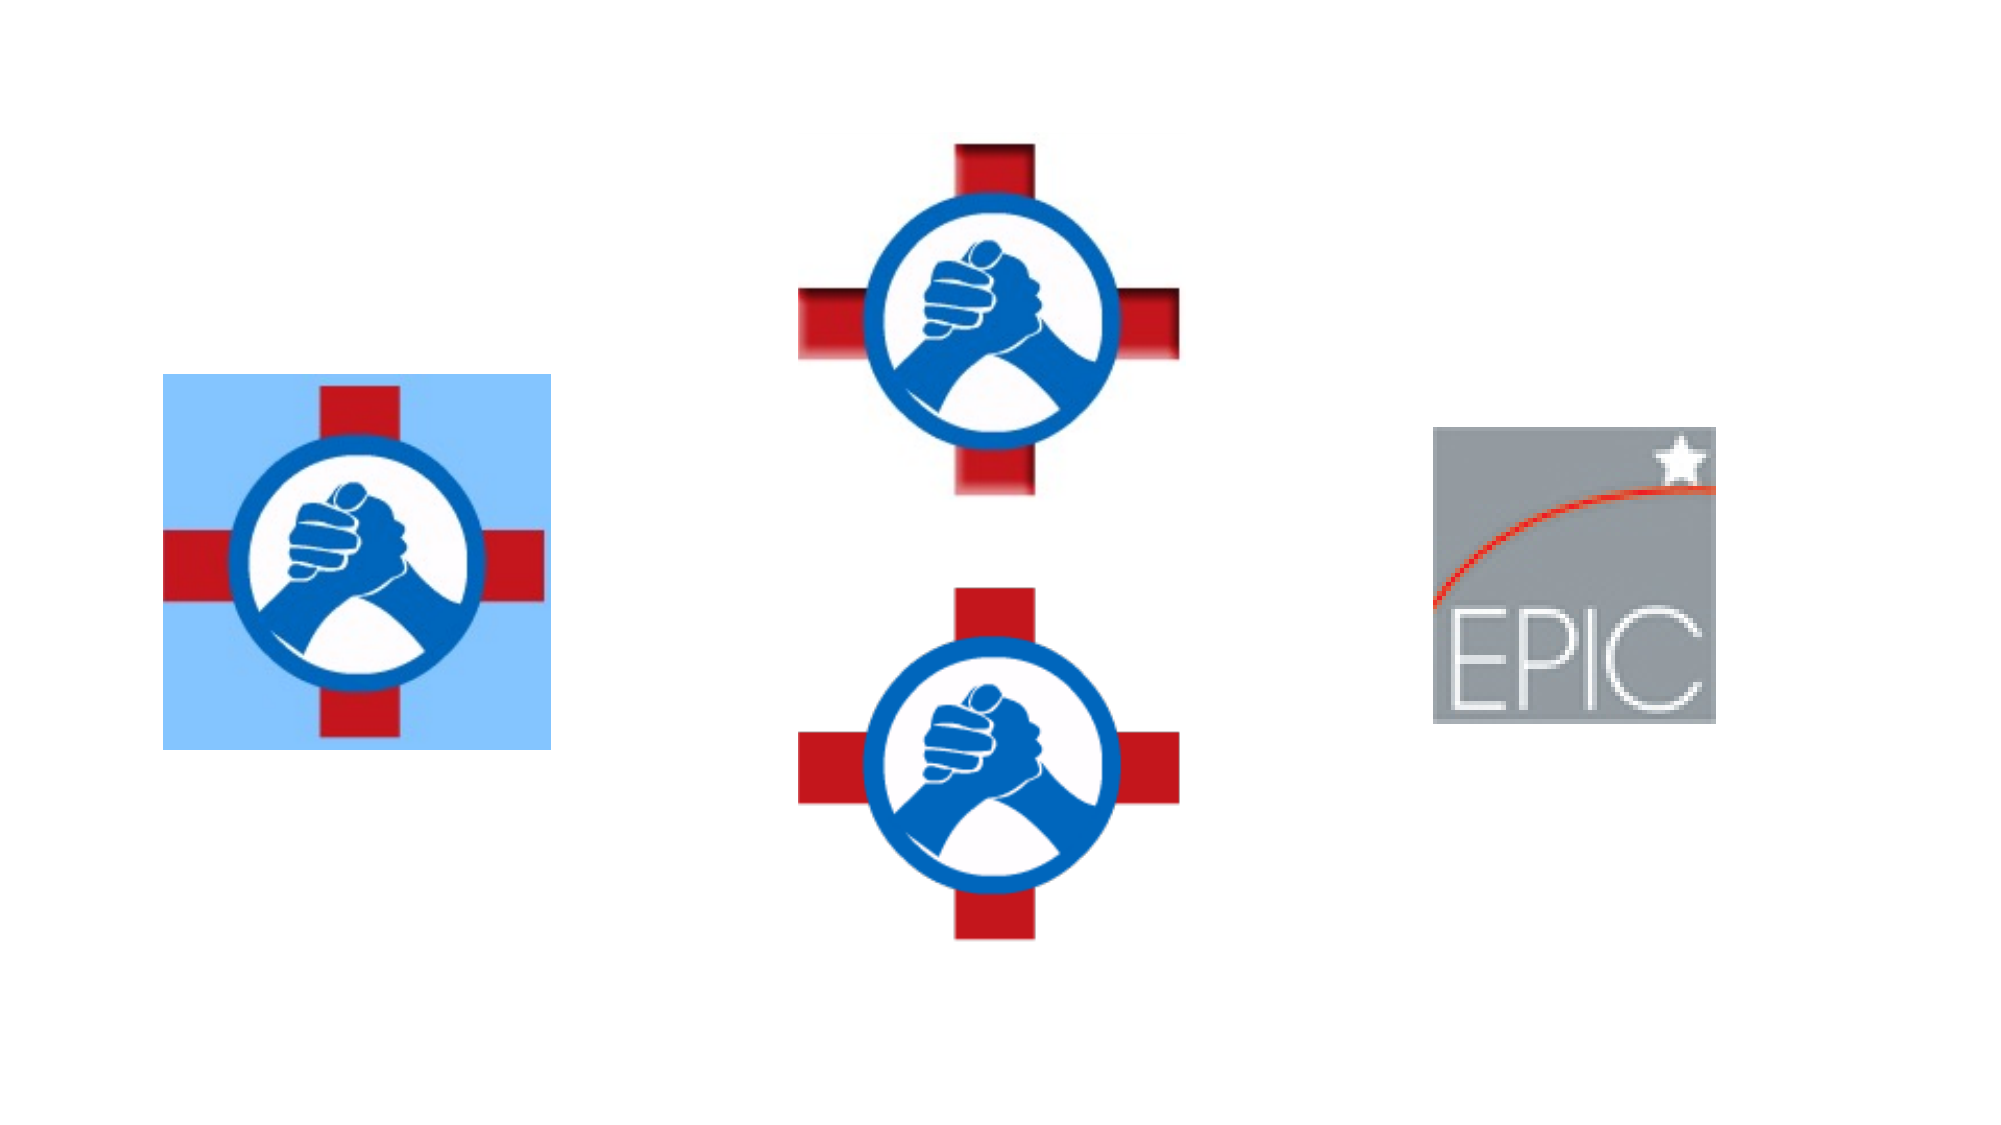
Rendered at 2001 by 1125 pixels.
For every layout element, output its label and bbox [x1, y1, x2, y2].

picture [163, 374, 551, 750]
picture [1433, 427, 1716, 724]
picture [798, 576, 1186, 952]
picture [798, 132, 1186, 508]
